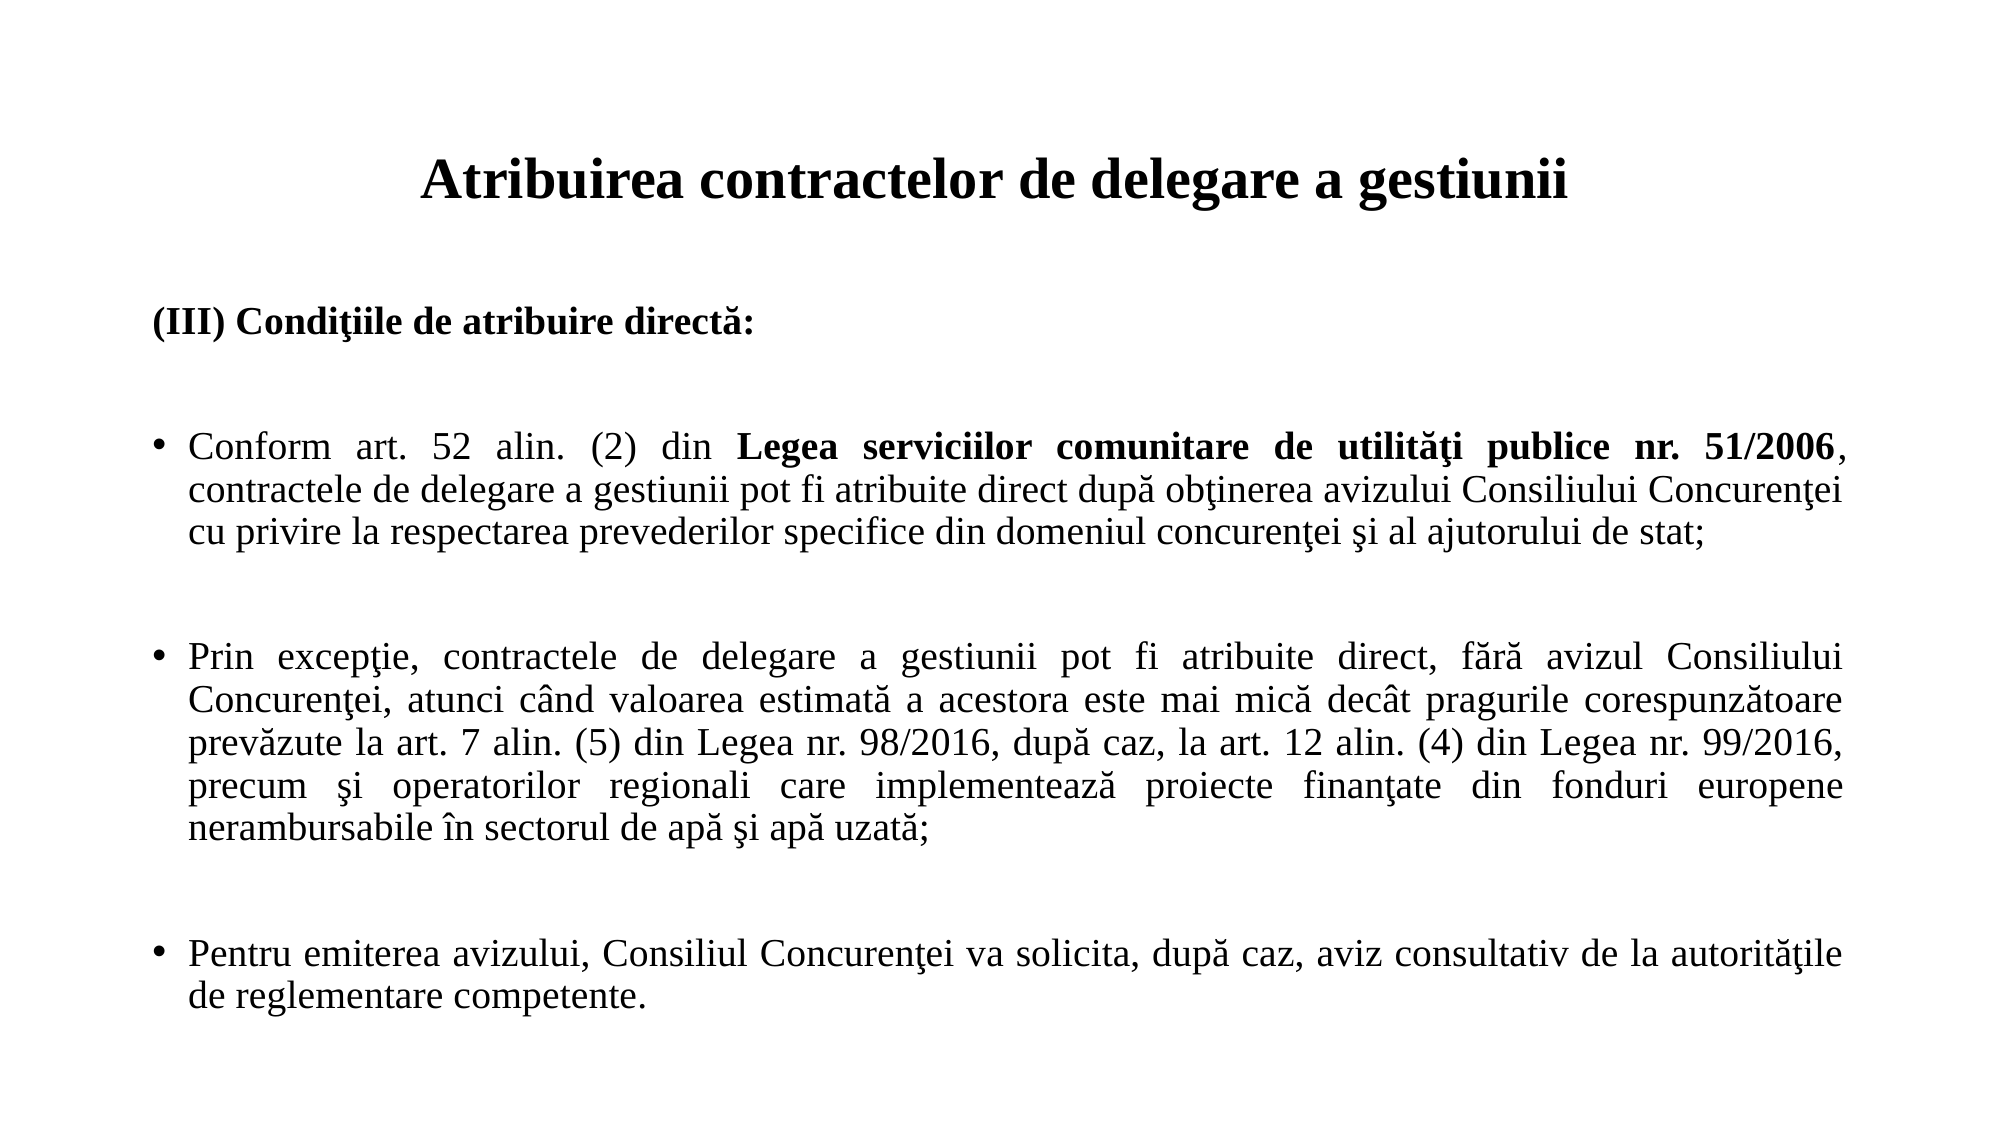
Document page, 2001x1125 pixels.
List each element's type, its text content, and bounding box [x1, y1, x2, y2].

title Atribuirea contractelor de delegare a gestiunii [155, 114, 1849, 176]
list (III) Condiţiile de atribuire directă: Conform art. 52 alin. (2) din Legea serviciilor comunitare de utilităţi publice nr. 51/2006, contractele de delegare a gestiunii pot fi atribuite direct după obţinerea avizului Consiliului Concurenţei cu privire la respectarea prevederilor specifice din domeniul concurenţei şi al ajutorului de stat; Prin excepţie, contractele de delegare a gestiunii pot fi atribuite direct, fără avizul Consiliului Concurenţei, atunci când valoarea estimată a acestora este mai mică decât pragurile corespunzătoare prevăzute la art. 7 alin. (5) din Legea nr. 98/2016, după caz, la art. 12 alin. (4) din Legea nr. 99/2016, precum şi operatorilor regionali care implementează proiecte finanţate din fonduri europene nerambursabile în sectorul de apă şi apă uzată; Pentru emiterea avizului, Consiliul Concurenţei va solicita, după caz, aviz consultativ de la autorităţile de reglementare competente. [137, 176, 1863, 1042]
